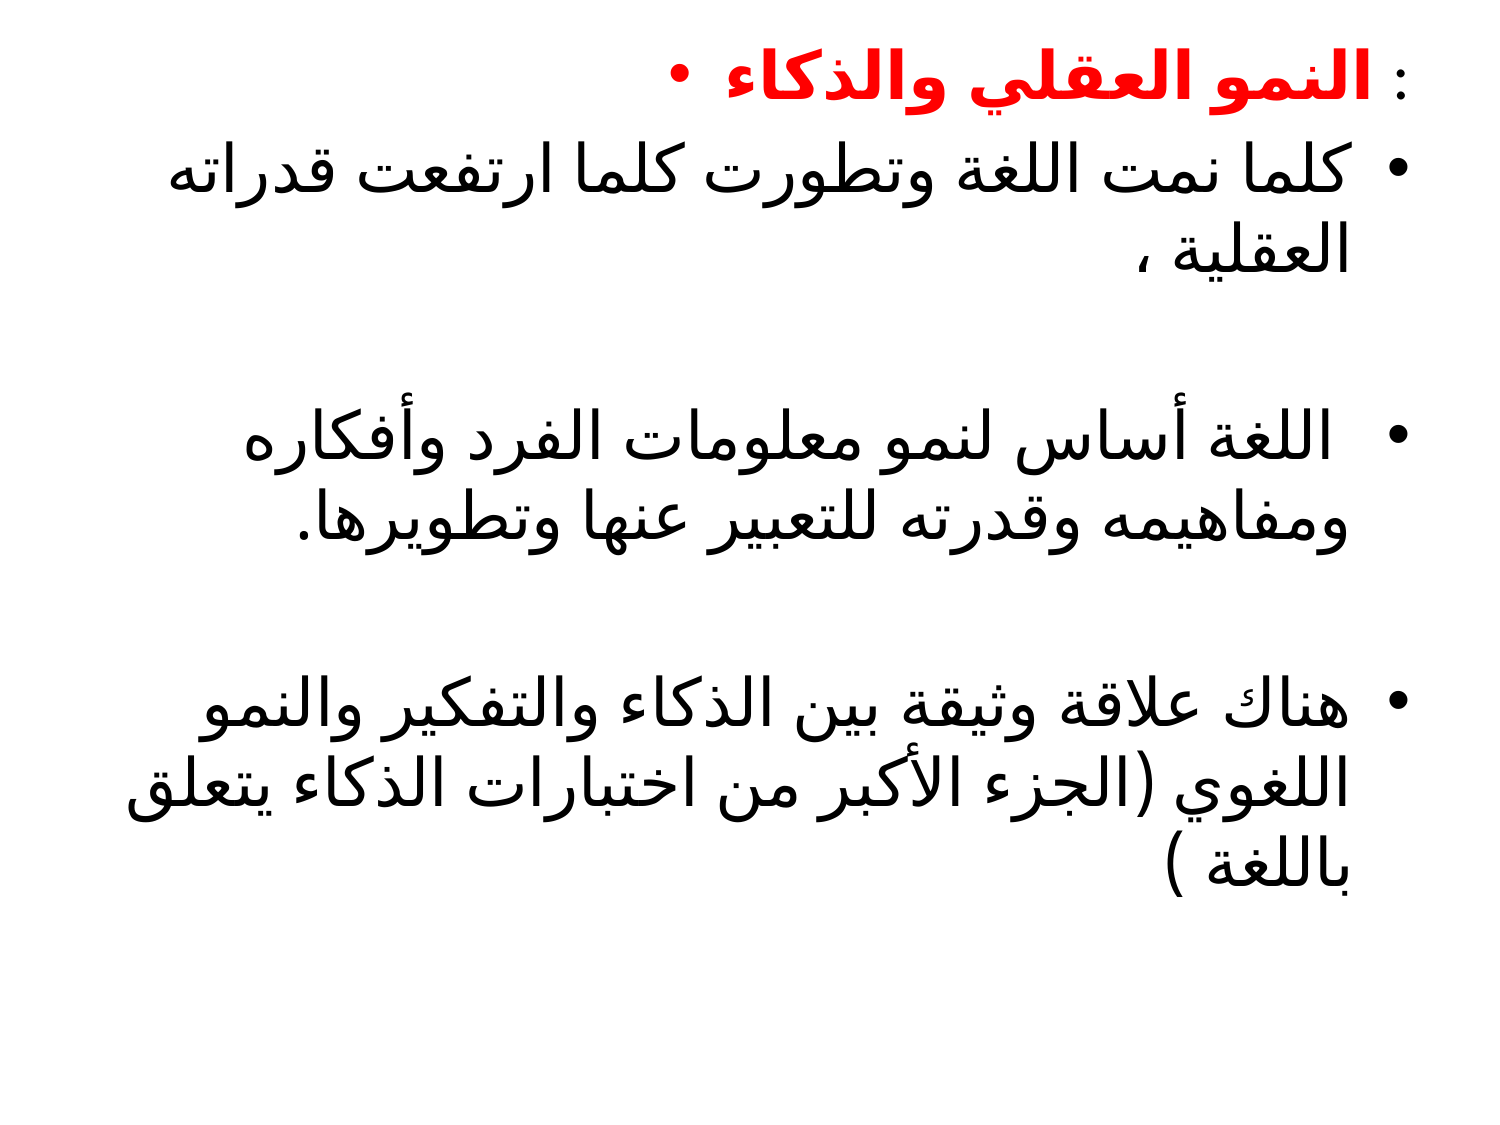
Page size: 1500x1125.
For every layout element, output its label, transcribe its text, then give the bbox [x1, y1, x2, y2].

list النمو العقلي والذكاء : كلما نمت اللغة وتطورت كلما ارتفعت قدراته العقلية ، اللغة أساس لنمو معلومات الفرد وأفكاره ومفاهيمه وقدرته للتعبير عنها وتطويرها. هناك علاقة وثيقة بين الذكاء والتفكير والنمو اللغوي (الجزء الأكبر من اختبارات الذكاء يتعلق باللغة ) [75, 24, 1425, 1005]
